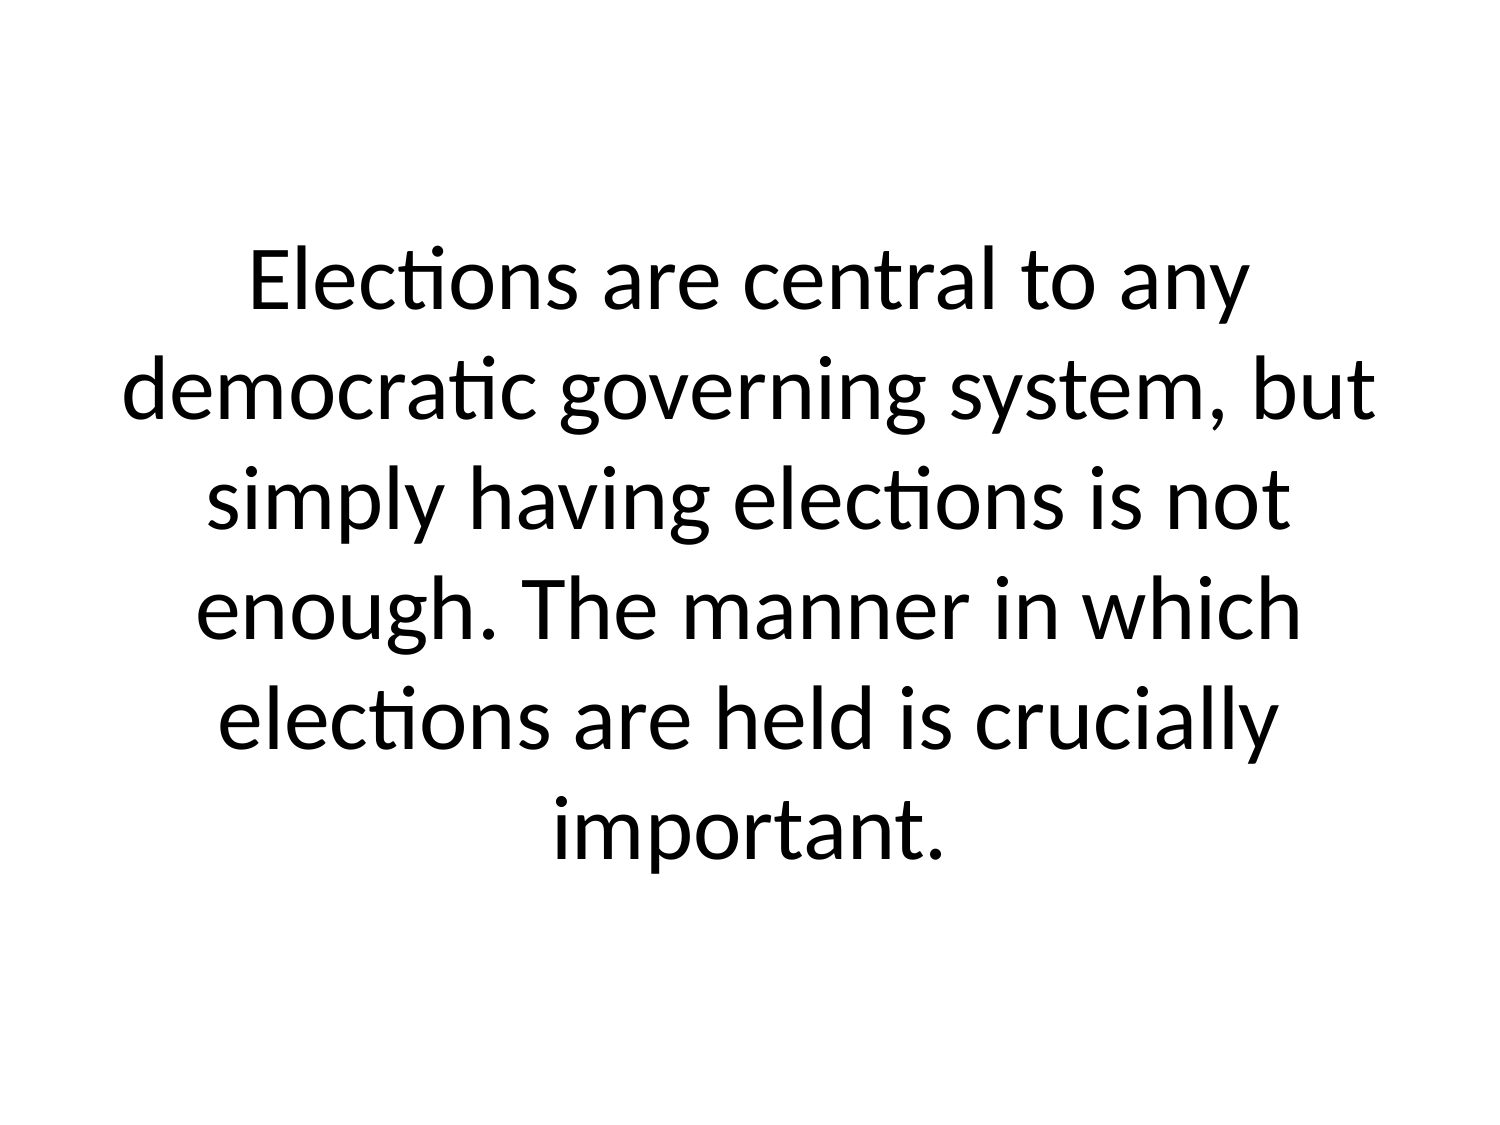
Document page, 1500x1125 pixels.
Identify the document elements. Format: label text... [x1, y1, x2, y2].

title Elections are central to any democratic governing system, but simply having elections is not enough. The manner in which elections are held is crucially important. [74, 44, 1426, 1051]
